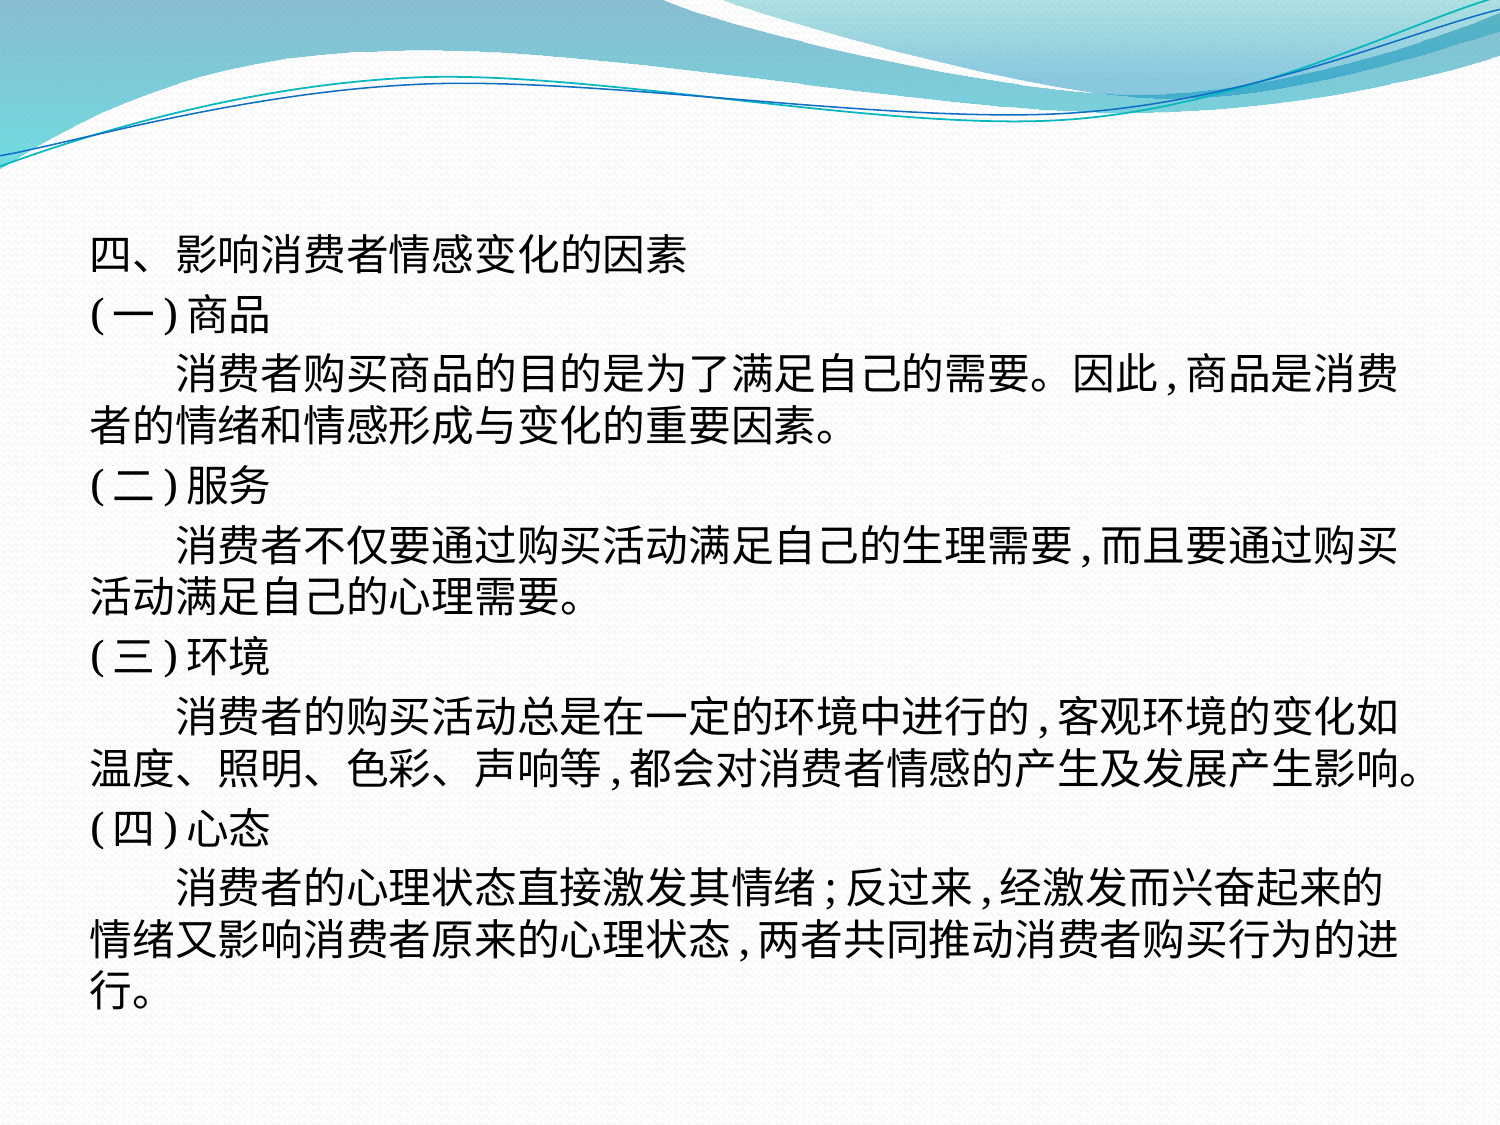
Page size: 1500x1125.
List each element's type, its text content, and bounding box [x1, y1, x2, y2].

list 四、影响消费者情感变化的因素 (一)商品 消费者购买商品的目的是为了满足自己的需要。因此,商品是消费者的情绪和情感形成与变化的重要因素。 (二)服务 消费者不仅要通过购买活动满足自己的生理需要,而且要通过购买活动满足自己的心理需要。 (三)环境 消费者的购买活动总是在一定的环境中进行的,客观环境的变化如温度、照明、色彩、声响等,都会对消费者情感的产生及发展产生影响。 (四)心态 消费者的心理状态直接激发其情绪;反过来,经激发而兴奋起来的情绪又影响消费者原来的心理状态,两者共同推动消费者购买行为的进行。 [75, 219, 1425, 1038]
